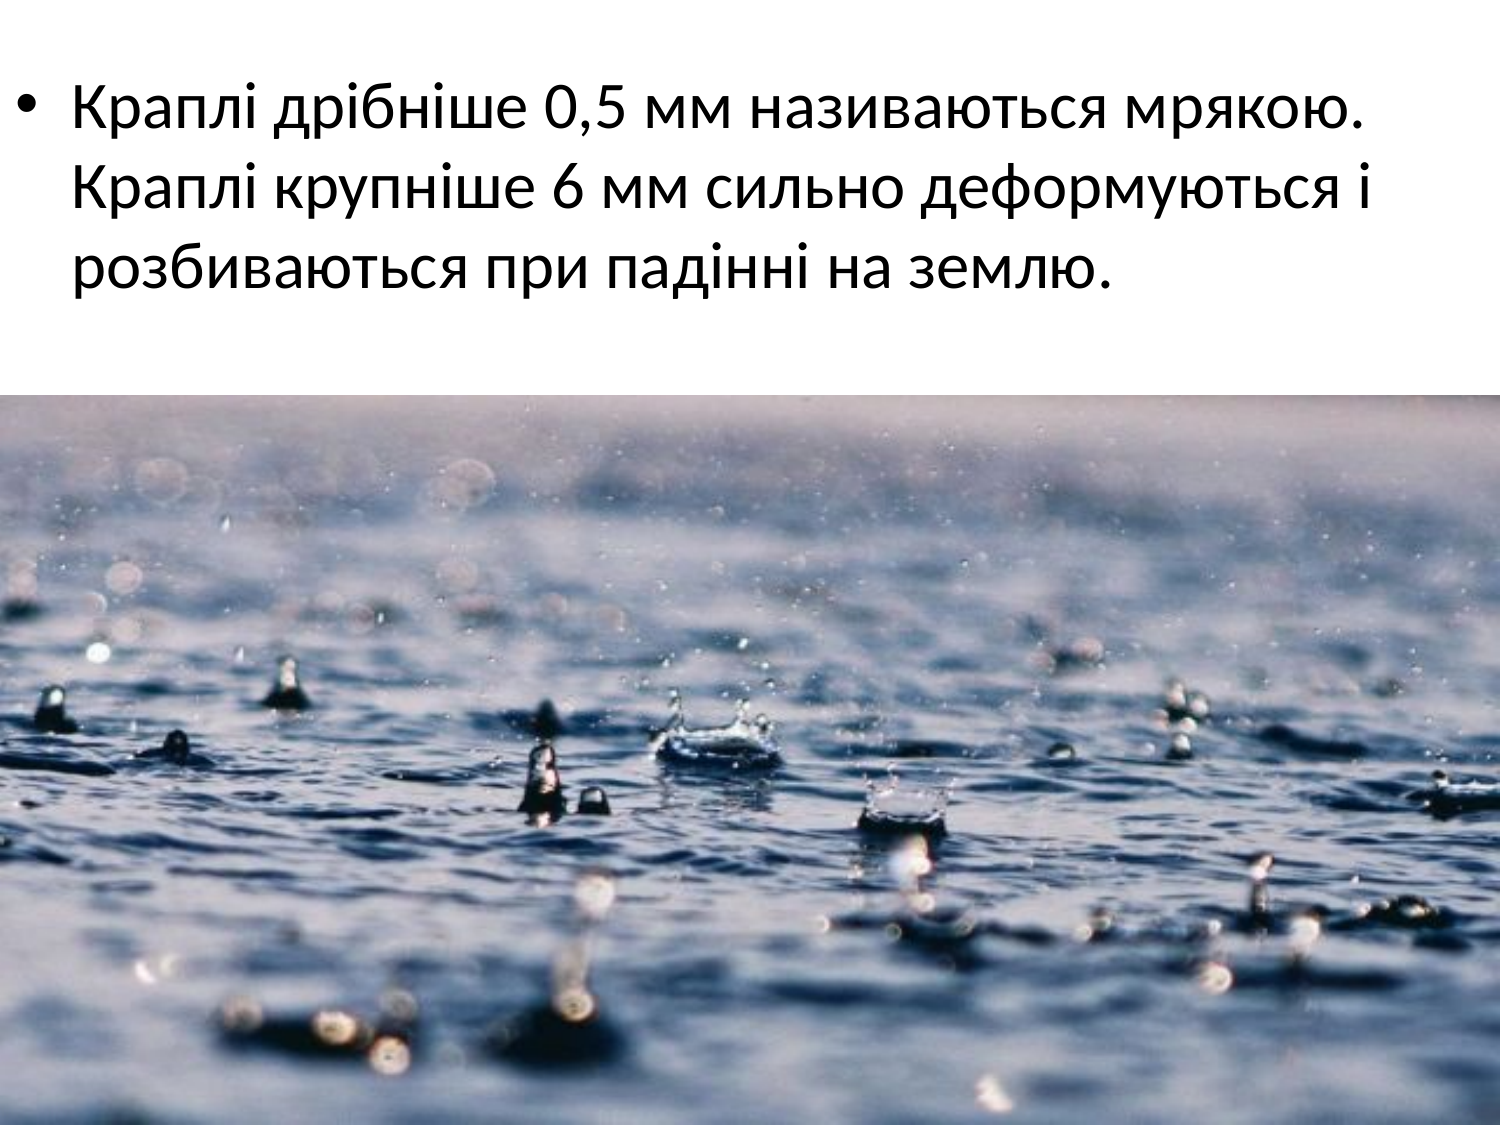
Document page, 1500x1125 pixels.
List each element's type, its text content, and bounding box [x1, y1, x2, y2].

list Краплі дрібніше 0,5 мм називаються мрякою. Краплі крупніше 6 мм сильно деформуються і розбиваються при падінні на землю. [0, 54, 1425, 374]
picture [0, 395, 1500, 1125]
